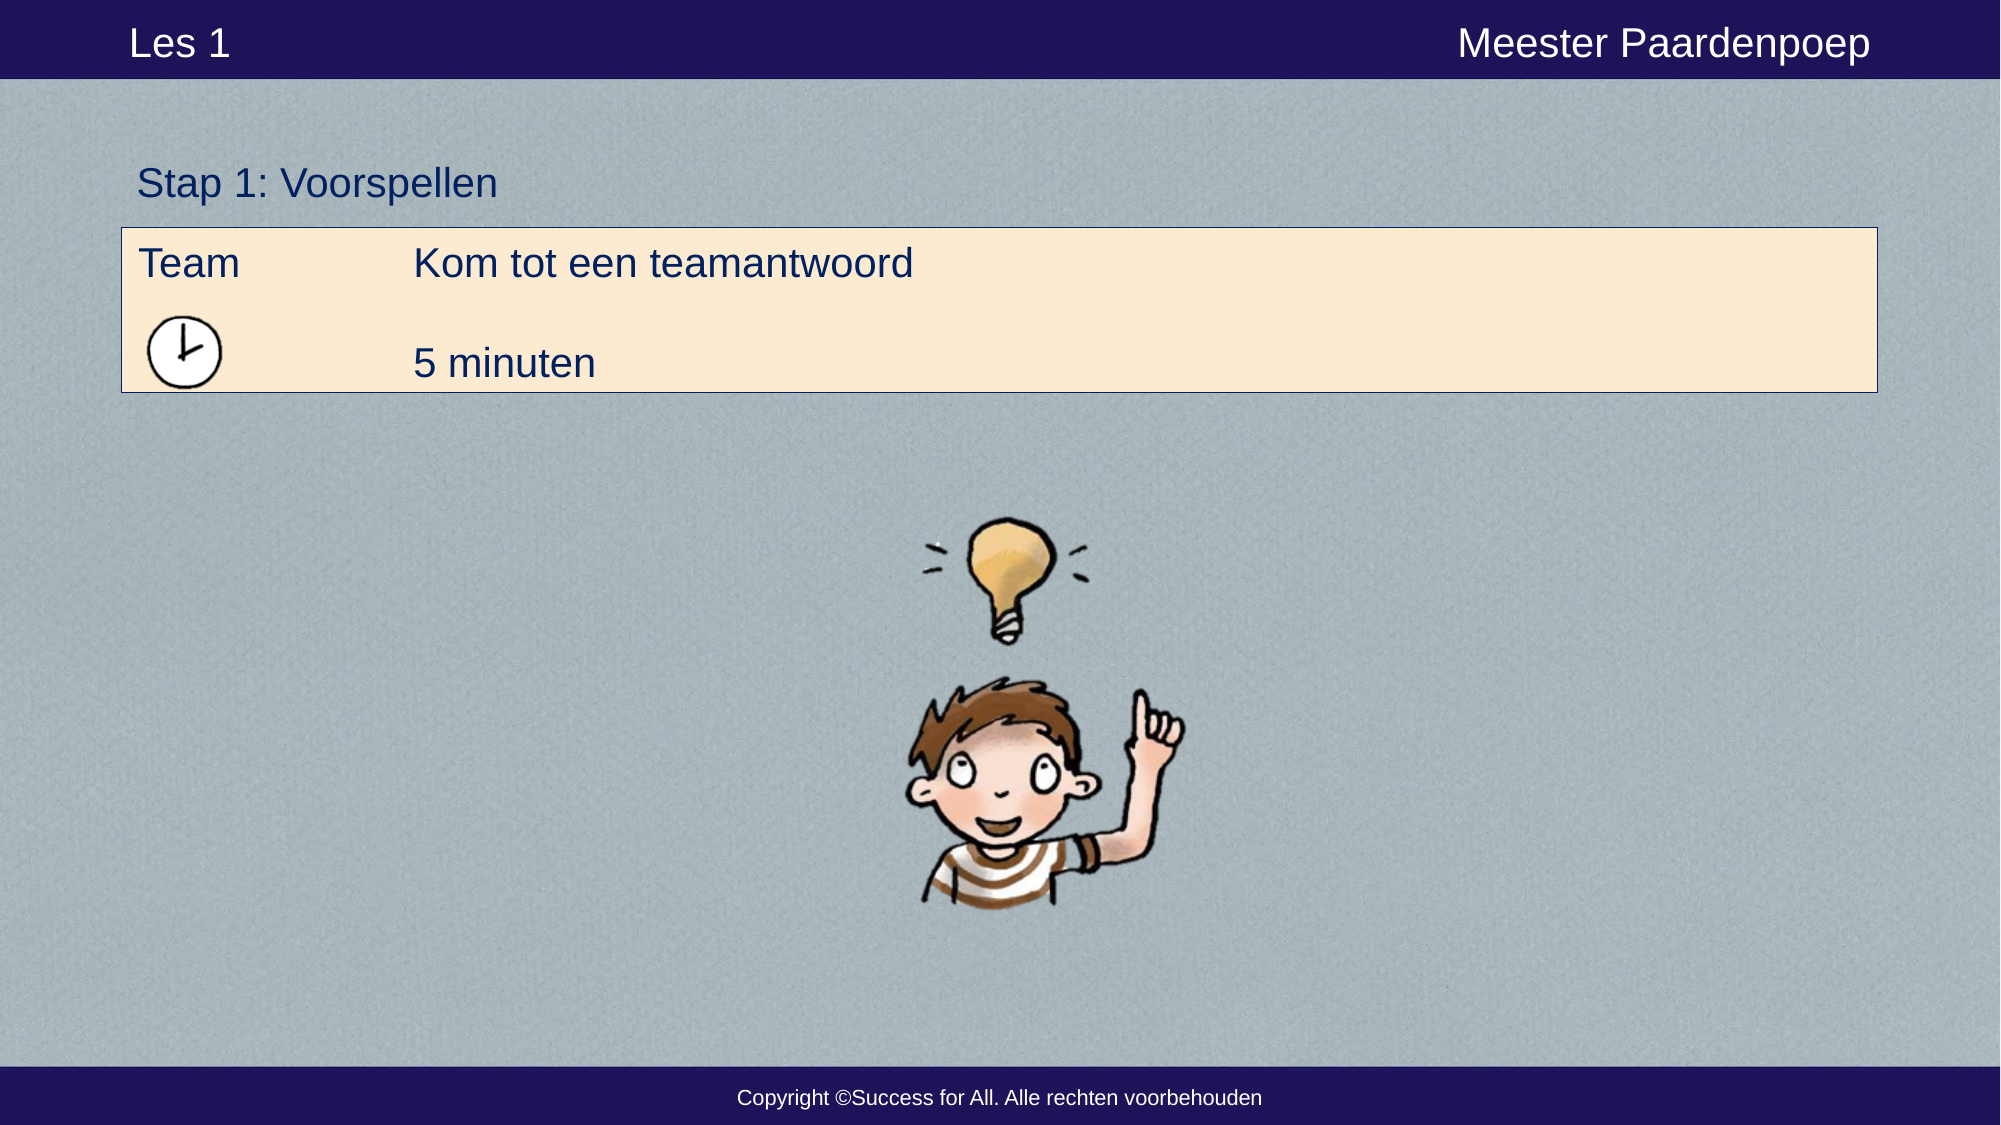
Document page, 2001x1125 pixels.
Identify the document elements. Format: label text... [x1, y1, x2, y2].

picture [0, 0, 2001, 1125]
text_box Les 1 [114, 8, 354, 73]
text_box Copyright ©Success for All. Alle rechten voorbehouden [0, 1076, 2000, 1125]
text_box Team Kom tot een teamantwoord 5 minuten [121, 227, 1878, 393]
text_box Stap 1: Voorspellen [121, 148, 915, 214]
text_box Meester Paardenpoep [999, 8, 1886, 73]
